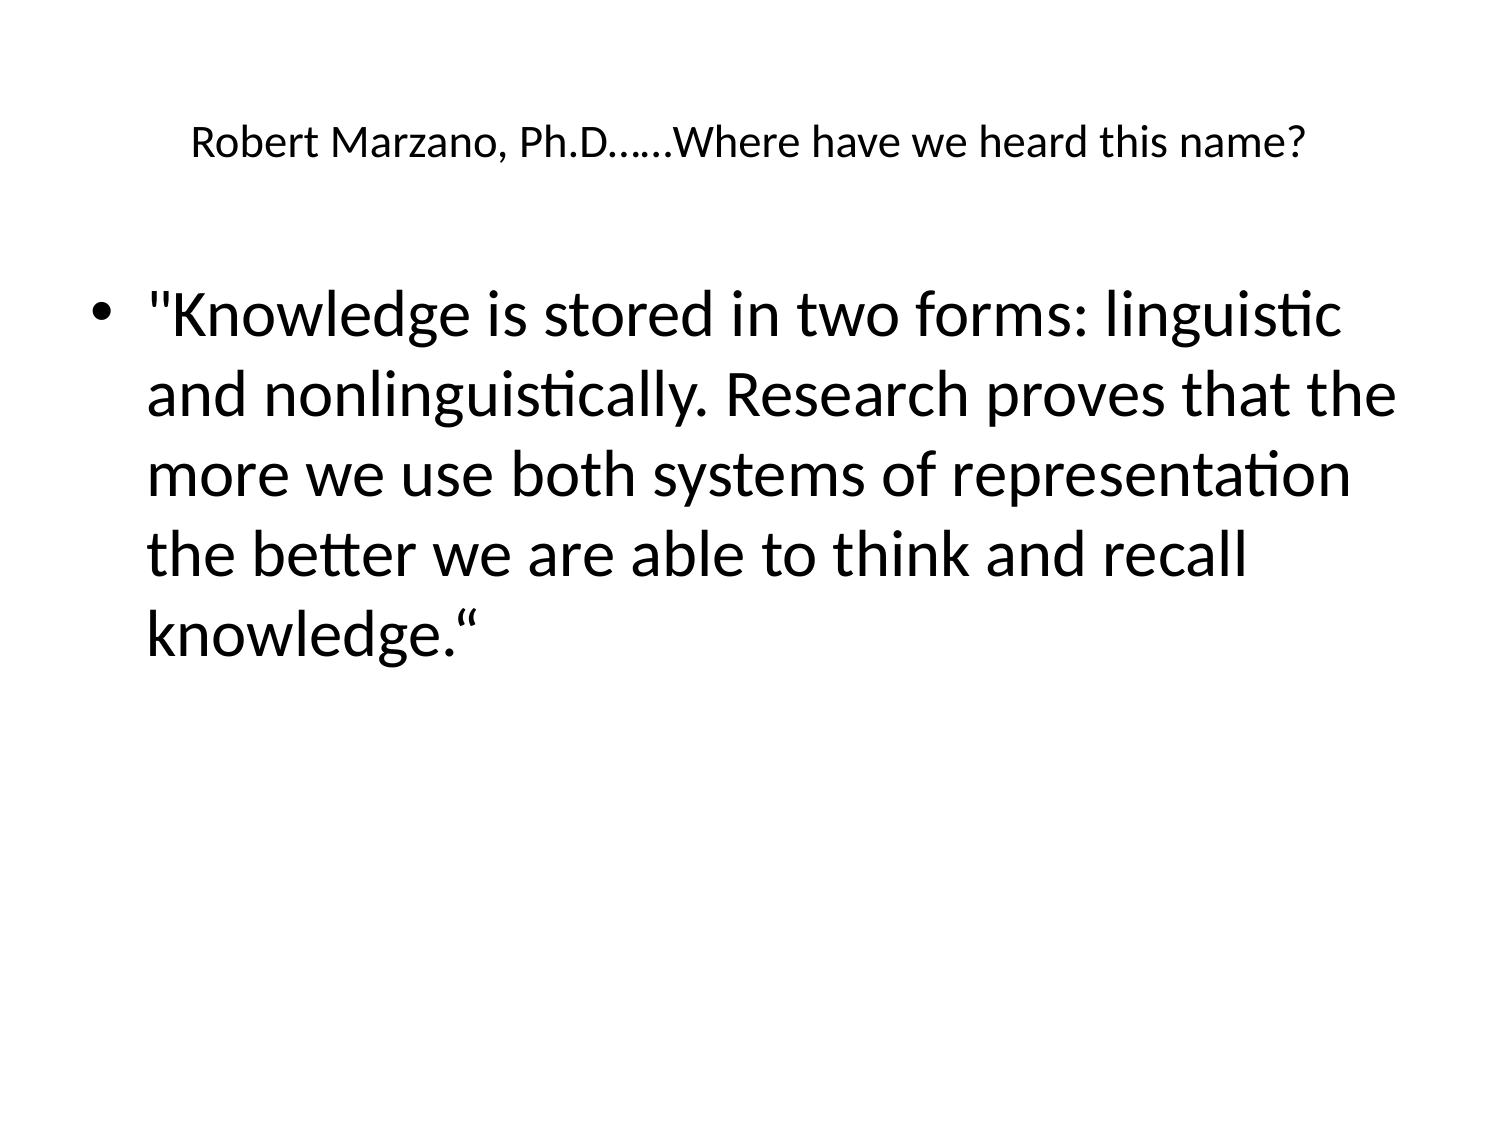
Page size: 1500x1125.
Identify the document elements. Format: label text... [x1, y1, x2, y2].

title Robert Marzano, Ph.D……Where have we heard this name? [75, 45, 1425, 233]
list "Knowledge is stored in two forms: linguistic and nonlinguistically. Research proves that the more we use both systems of representation the better we are able to think and recall knowledge.“ [75, 262, 1425, 1005]
